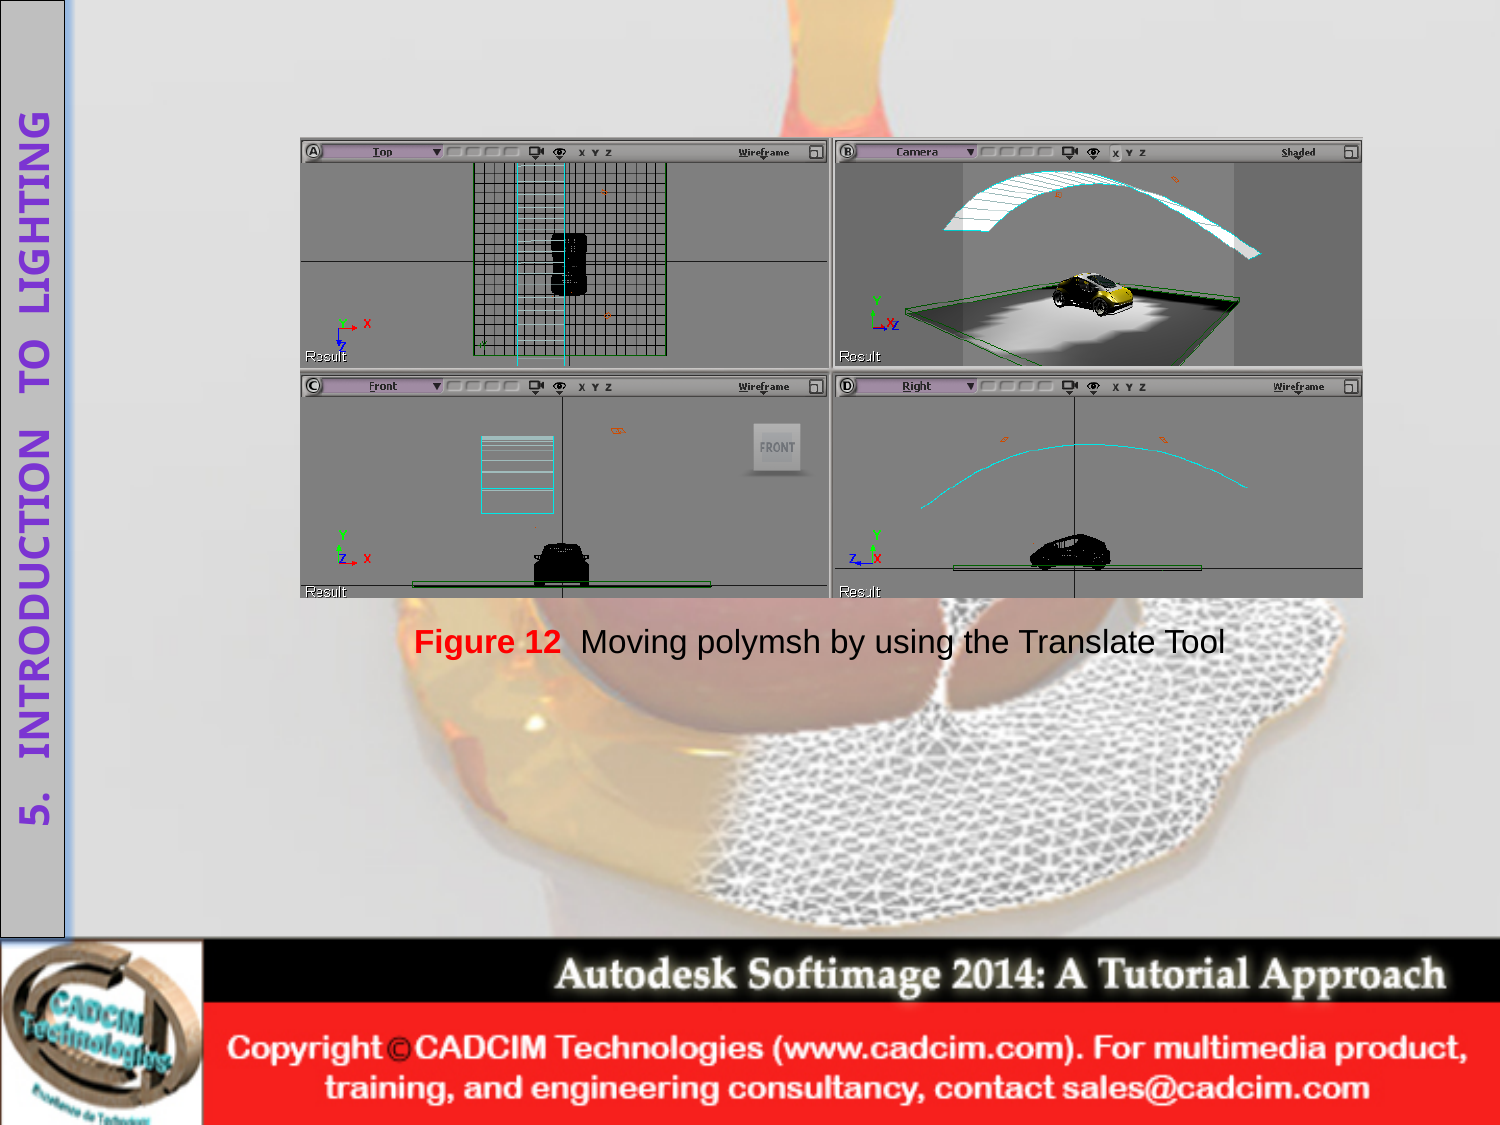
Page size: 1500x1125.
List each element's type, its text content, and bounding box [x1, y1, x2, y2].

text_box Figure 12 Moving polymsh by using the Translate Tool [287, 612, 1363, 668]
picture [0, 0, 1500, 1125]
